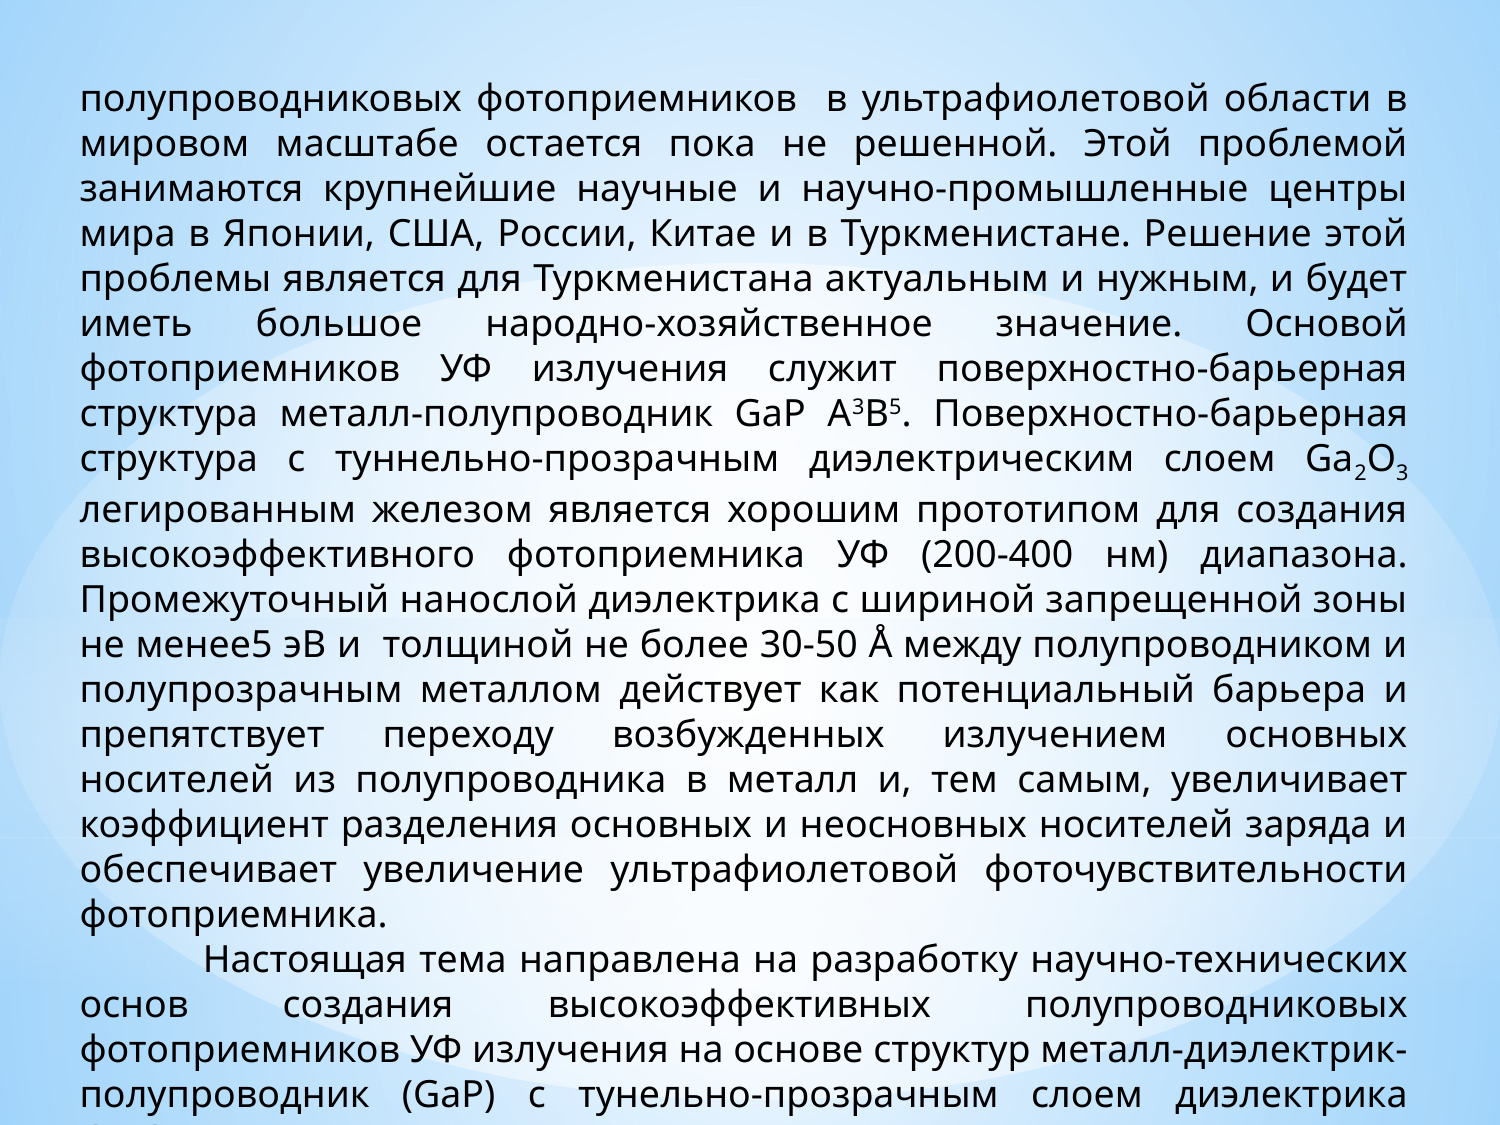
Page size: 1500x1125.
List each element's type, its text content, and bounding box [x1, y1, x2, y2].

text_box полупроводниковых фотоприемников в ультрафиолетовой области в мировом масштабе остается пока не решенной. Этой проблемой занимаются крупнейшие научные и научно-промышленные центры мира в Японии, США, России, Китае и в Туркменистане. Решение этой проблемы является для Туркменистана актуальным и нужным, и будет иметь большое народно-хозяйственное значение. Основой фотоприемников УФ излучения служит поверхностно-барьерная структура металл-полупроводник GaP A3B5. Поверхностно-барьерная структура с туннельно-прозрачным диэлектрическим слоем Ga2O3 легированным железом является хорошим прототипом для создания высокоэффективного фотоприемника УФ (200-400 нм) диапазона. Промежуточный нанослой диэлектрика с шириной запрещенной зоны не менее5 эВ и толщиной не более 30-50 Å между полупроводником и полупрозрачным металлом действует как потенциальный барьера и препятствует переходу возбужденных излучением основных носителей из полупроводника в металл и, тем самым, увеличивает коэффициент разделения основных и неосновных носителей заряда и обеспечивает увеличение ультрафиолетовой фоточувствительности фотоприемника. Настоящая тема направлена на разработку научно-технических основ создания высокоэффективных полупроводниковых фотоприемников УФ излучения на основе структур металл-диэлектрик-полупроводник (GaP) с тунельно-прозрачным слоем диэлектрика Ga2O3(Fe) и исследованию МДП [64, 66, 1424, 1125]
